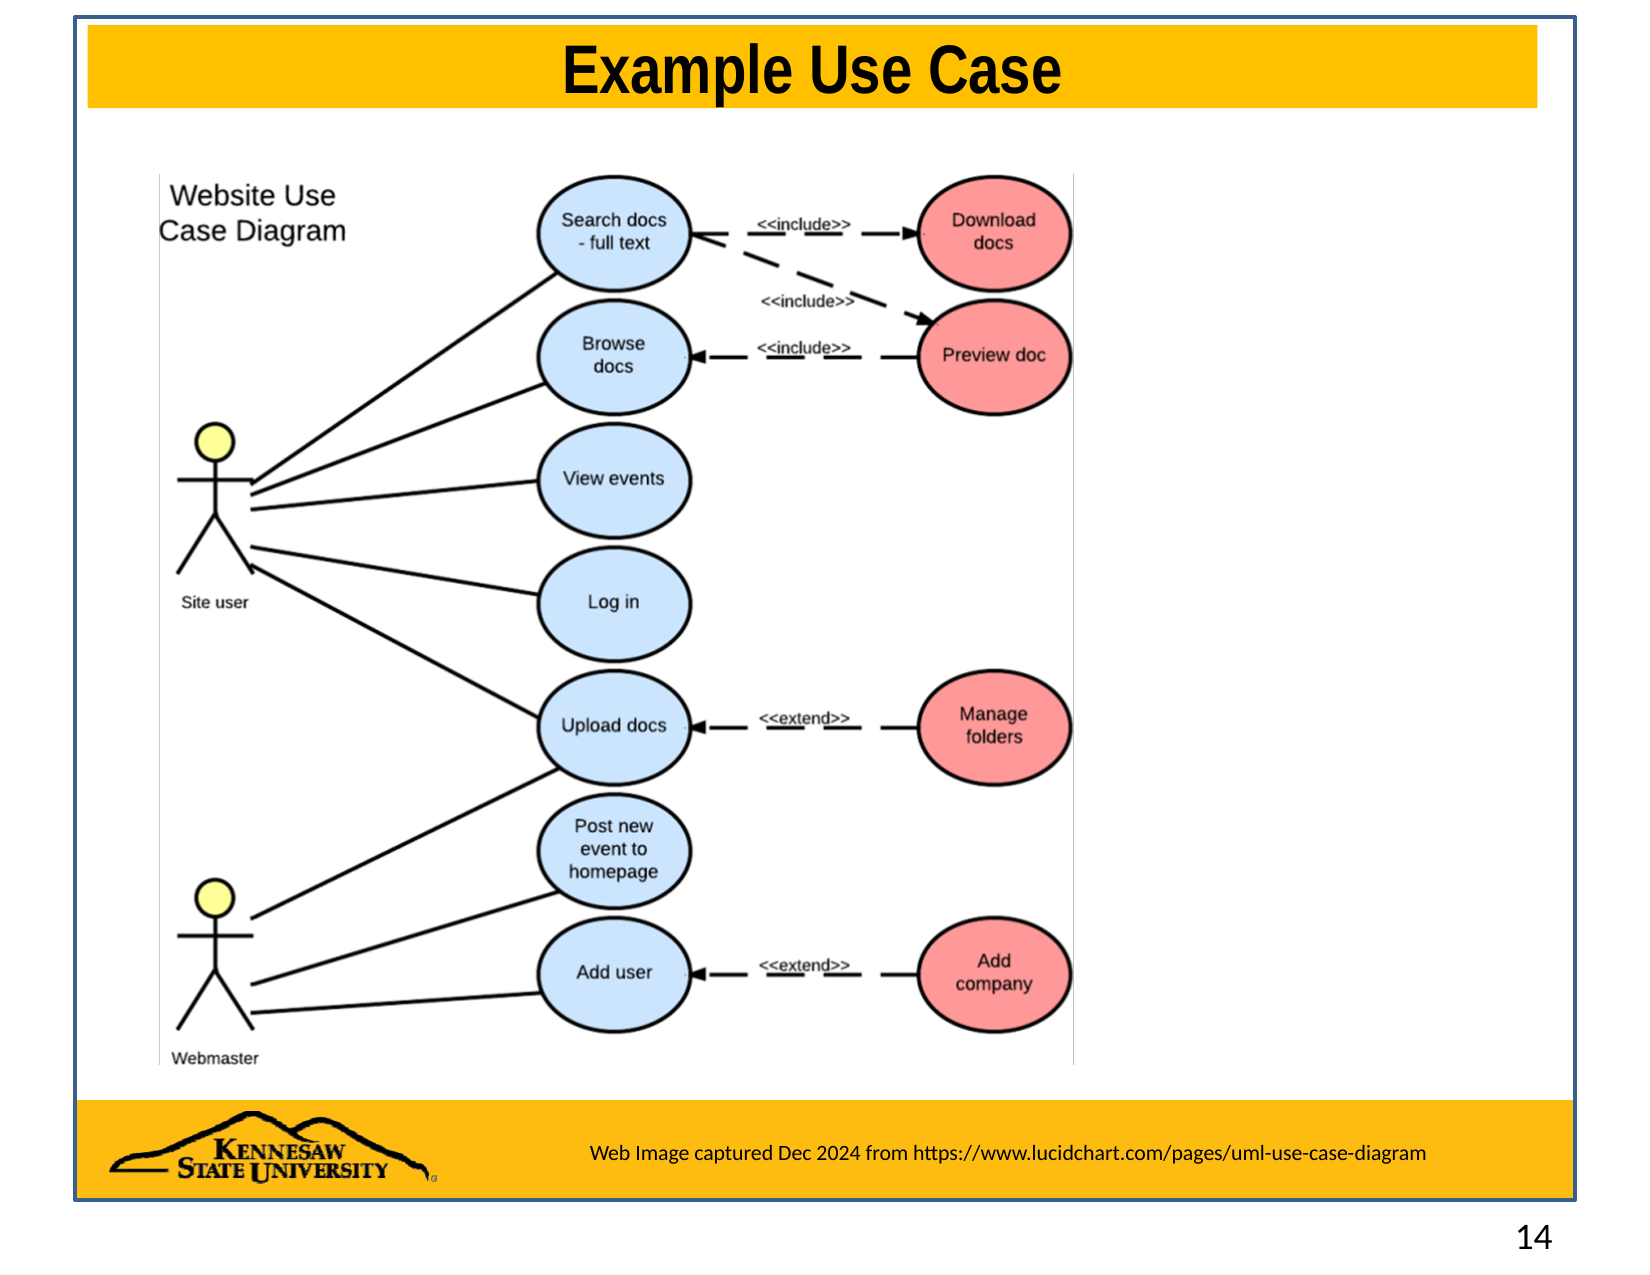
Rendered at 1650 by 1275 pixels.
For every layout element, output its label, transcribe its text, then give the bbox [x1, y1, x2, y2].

picture [108, 1111, 437, 1184]
picture [81, 174, 1213, 1065]
text_box Web Image captured Dec 2024 from https://www.lucidchart.com/pages/uml-use-case-diagram [575, 1131, 1500, 1173]
title Example Use Case [87, 24, 1538, 109]
